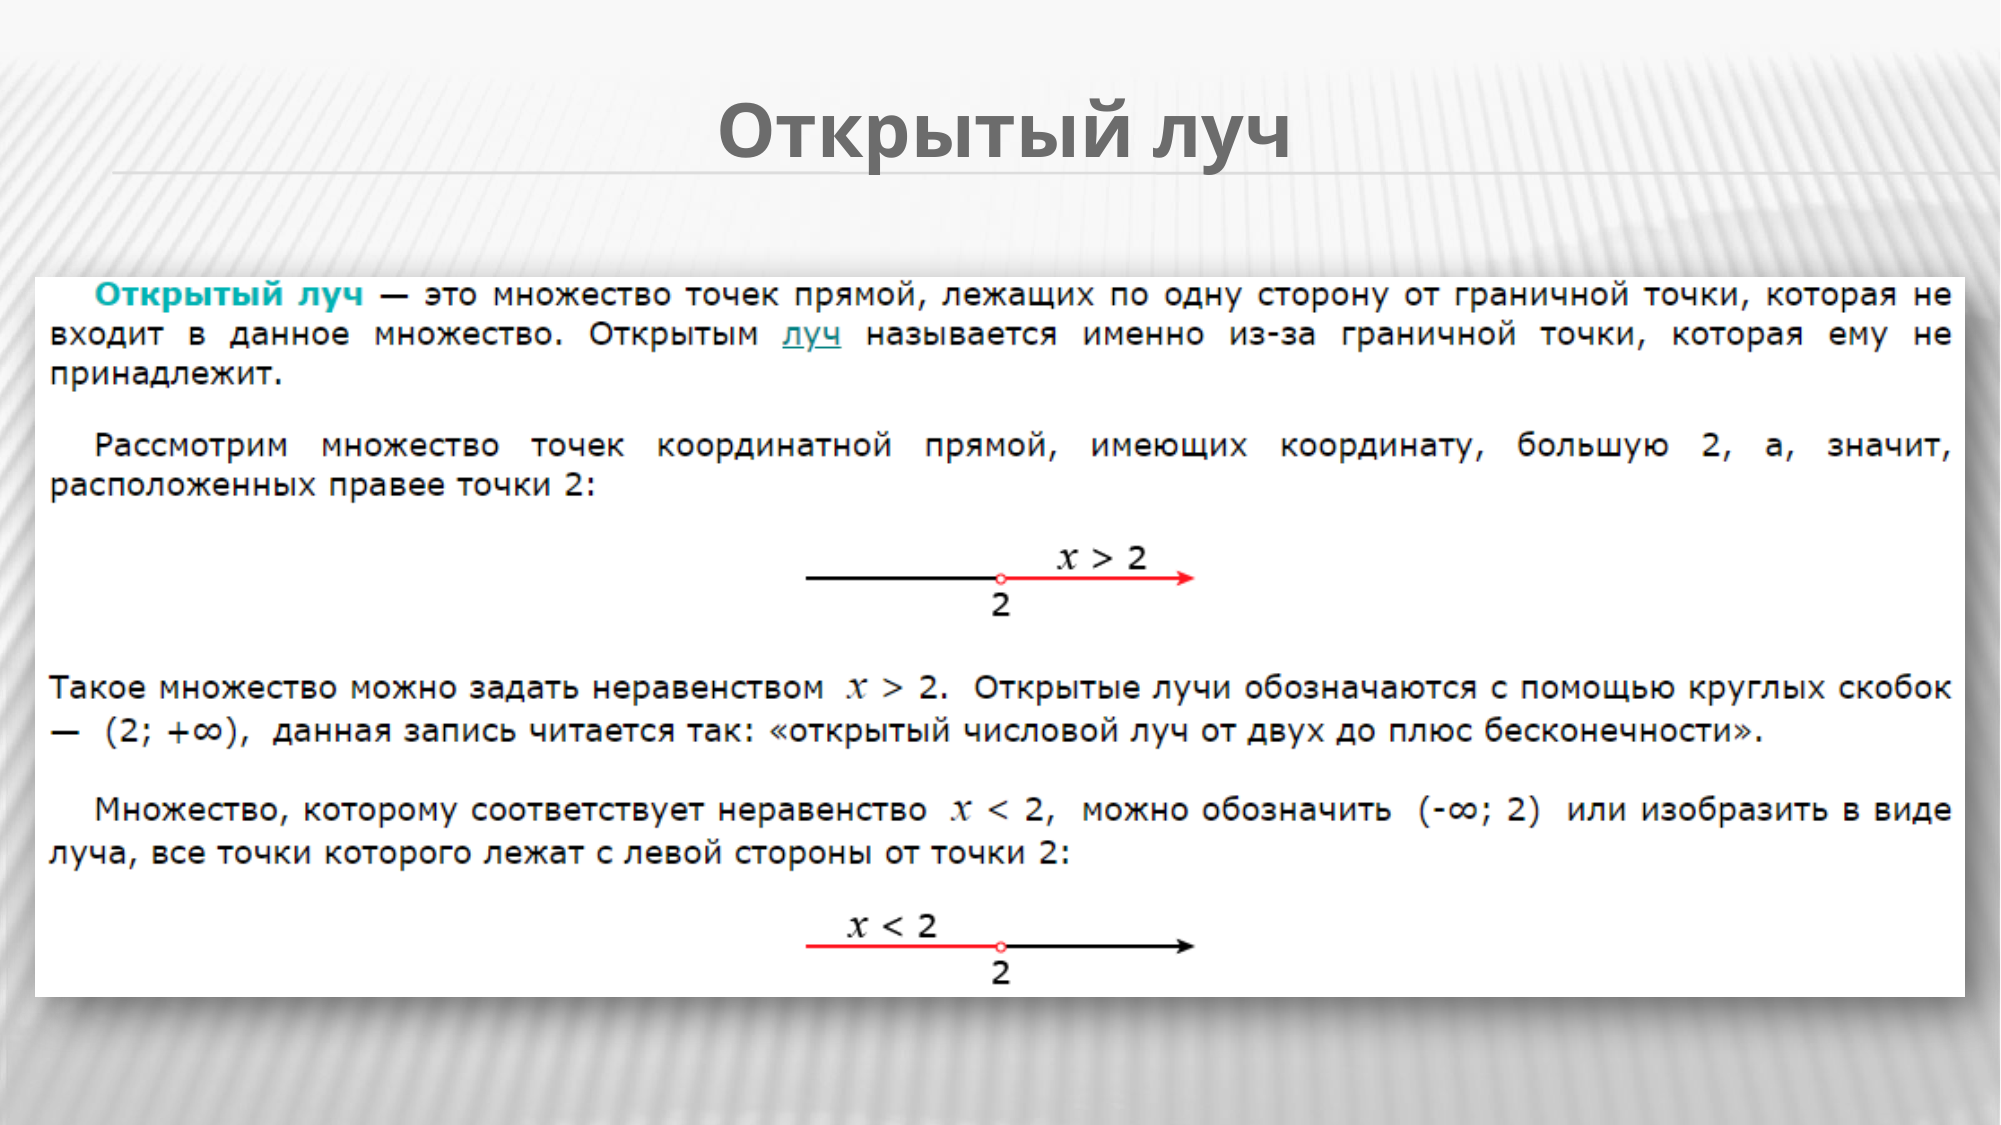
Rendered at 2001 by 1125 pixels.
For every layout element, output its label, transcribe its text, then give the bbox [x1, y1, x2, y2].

picture [35, 276, 1965, 997]
title Открытый луч [55, 58, 1956, 197]
